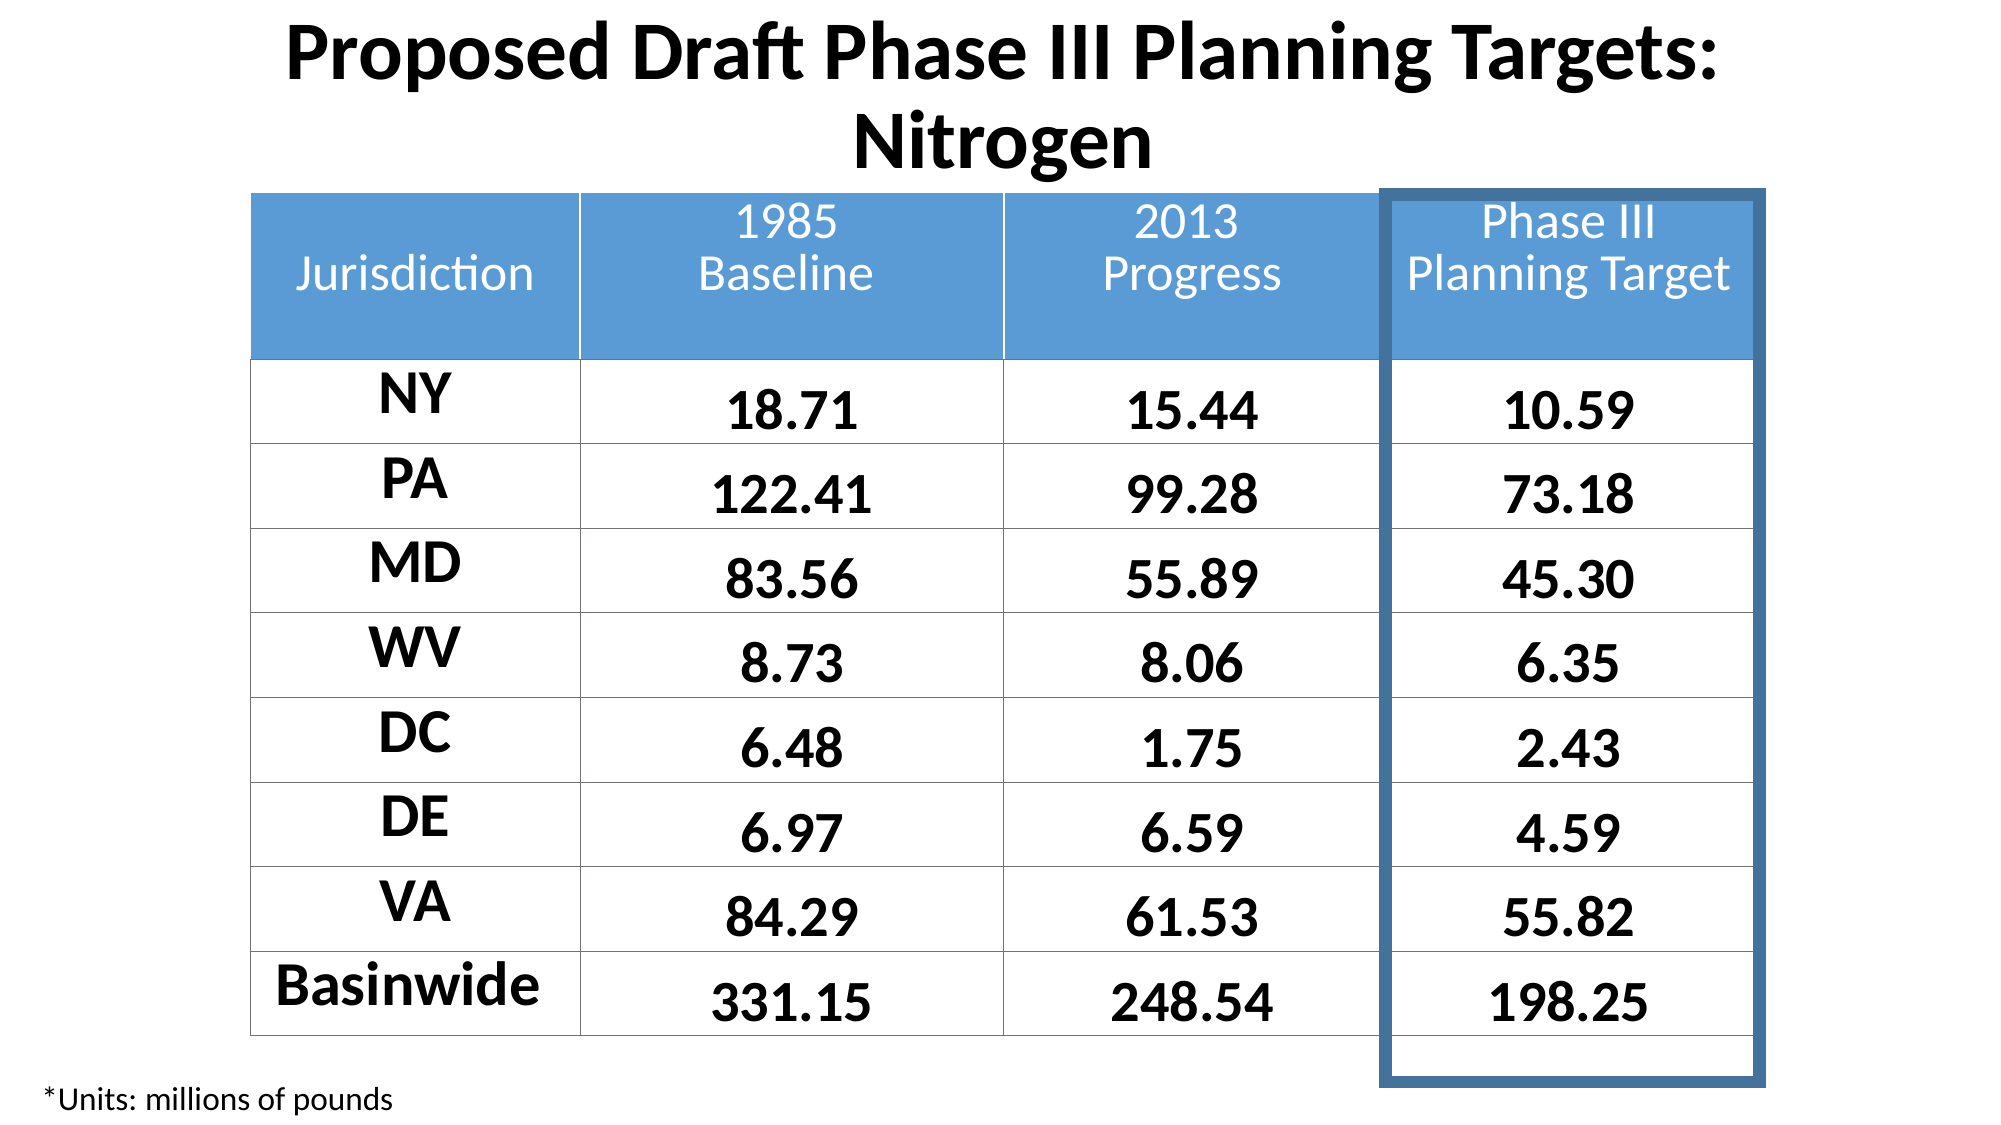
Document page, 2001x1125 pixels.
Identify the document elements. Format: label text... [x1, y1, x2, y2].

table_header 1985 Baseline [581, 195, 1003, 359]
table_header 2013 Progress [1005, 195, 1380, 359]
table_cell VA [251, 867, 580, 951]
table_cell DC [251, 698, 580, 782]
text_box *Units: millions of pounds [26, 1069, 506, 1125]
table_cell 99.28 [1004, 444, 1380, 528]
table_cell DE [251, 783, 580, 866]
table_cell 18.71 [581, 360, 1003, 443]
table_cell 83.56 [581, 529, 1003, 612]
table_cell 248.54 [1004, 952, 1380, 1035]
text_box [1384, 193, 1761, 1083]
table_cell 61.53 [1004, 867, 1380, 951]
table_cell 15.44 [1004, 360, 1380, 443]
table_cell PA [251, 444, 580, 528]
table_cell 8.06 [1004, 613, 1380, 697]
table_cell MD [251, 529, 580, 612]
table_cell 6.48 [581, 698, 1003, 782]
text_box Proposed Draft Phase III Planning Targets: Nitrogen [141, 0, 1867, 195]
table_cell 6.97 [581, 783, 1003, 866]
table_cell 55.89 [1004, 529, 1380, 612]
table_cell 1.75 [1004, 698, 1380, 782]
table_cell Basinwide [251, 952, 580, 1035]
table_cell 84.29 [581, 867, 1003, 951]
table_cell NY [251, 360, 580, 443]
table_cell 122.41 [581, 444, 1003, 528]
table_cell 331.15 [581, 952, 1003, 1035]
table_cell WV [251, 613, 580, 697]
table_cell 6.59 [1004, 783, 1380, 866]
table_cell 8.73 [581, 613, 1003, 697]
table_header Jurisdiction [251, 195, 579, 359]
